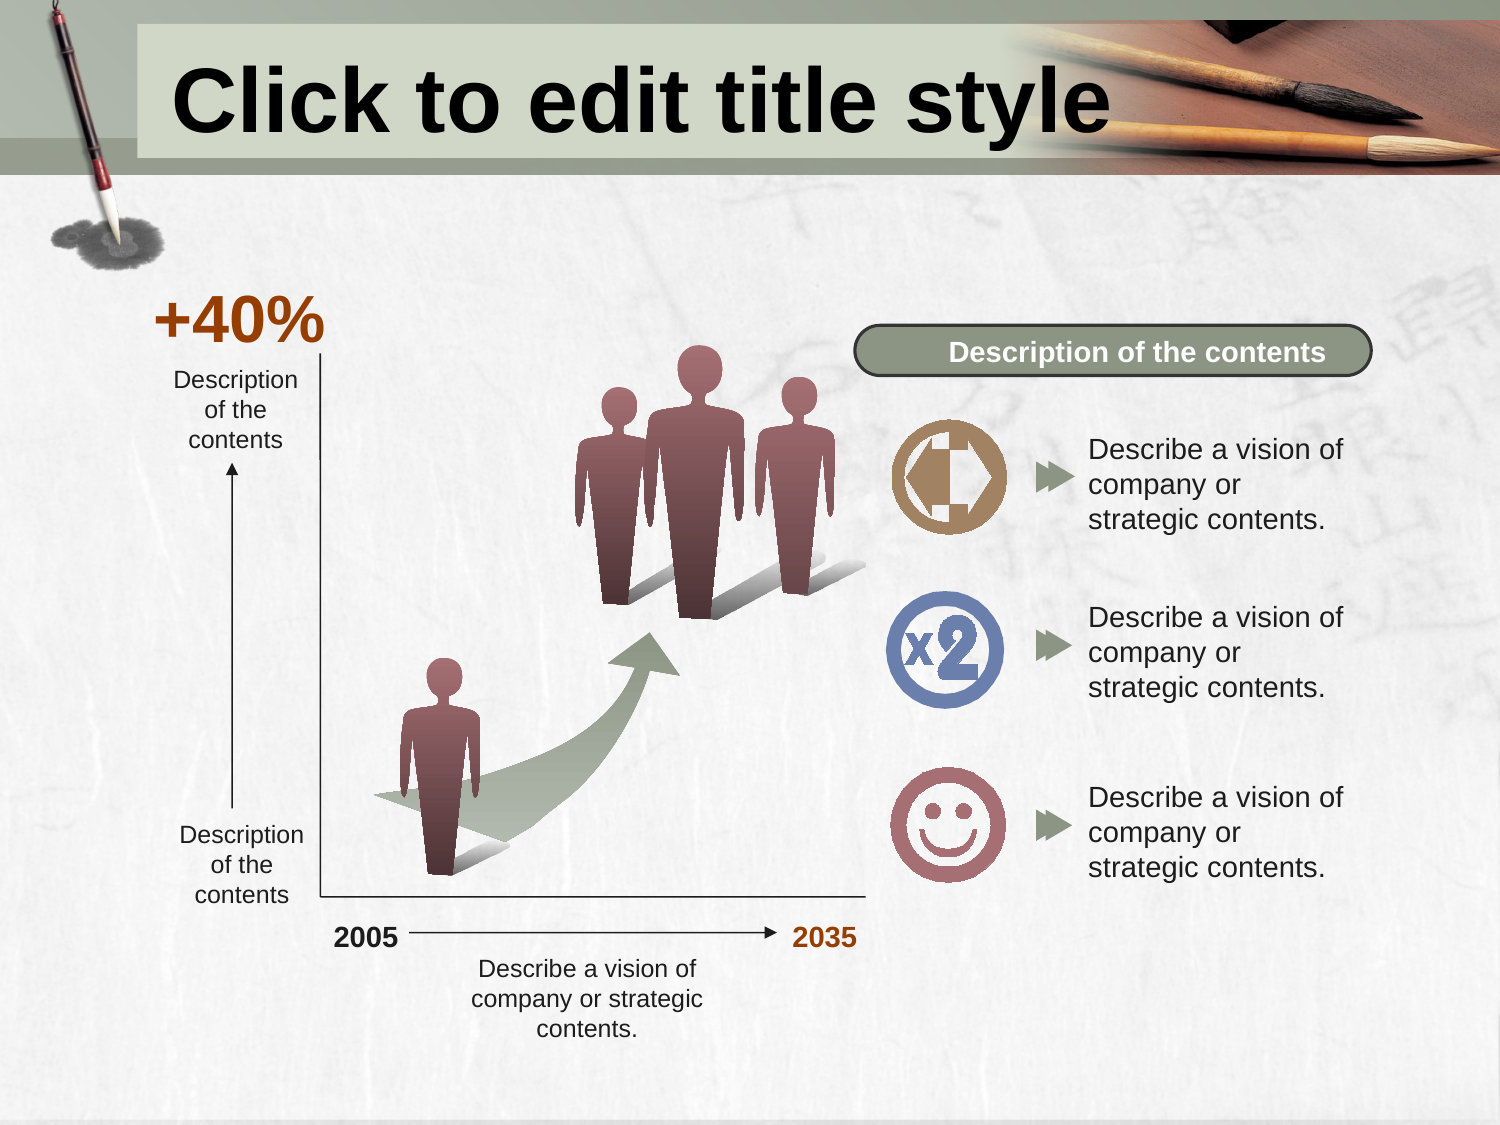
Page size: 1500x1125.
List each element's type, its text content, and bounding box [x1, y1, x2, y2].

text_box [1035, 460, 1076, 493]
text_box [891, 419, 1007, 535]
text_box [409, 926, 778, 939]
text_box Describe a vision of company or strategic contents. [1073, 591, 1362, 711]
text_box +40% [116, 267, 363, 363]
text_box [1342, 325, 1372, 376]
text_box Description of the contents [145, 363, 326, 462]
text_box Description of the contents [151, 810, 333, 916]
picture [0, 0, 1500, 1125]
text_box Describe a vision of company or strategic contents. [1073, 771, 1362, 891]
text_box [1035, 809, 1073, 842]
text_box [1035, 629, 1073, 662]
text_box [374, 791, 394, 802]
text_box Describe a vision of company or strategic contents. [1073, 422, 1362, 543]
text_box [890, 766, 1006, 883]
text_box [574, 344, 870, 620]
text_box 2005 [315, 911, 417, 962]
text_box [225, 462, 239, 809]
text_box [519, 632, 680, 834]
text_box Describe a vision of company or strategic contents. [410, 945, 765, 1050]
text_box [856, 325, 925, 376]
text_box 2035 [774, 911, 875, 962]
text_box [399, 656, 514, 876]
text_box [887, 592, 1003, 708]
text_box Description of the contents [925, 325, 1342, 376]
title Click to edit title style [156, 39, 1432, 153]
